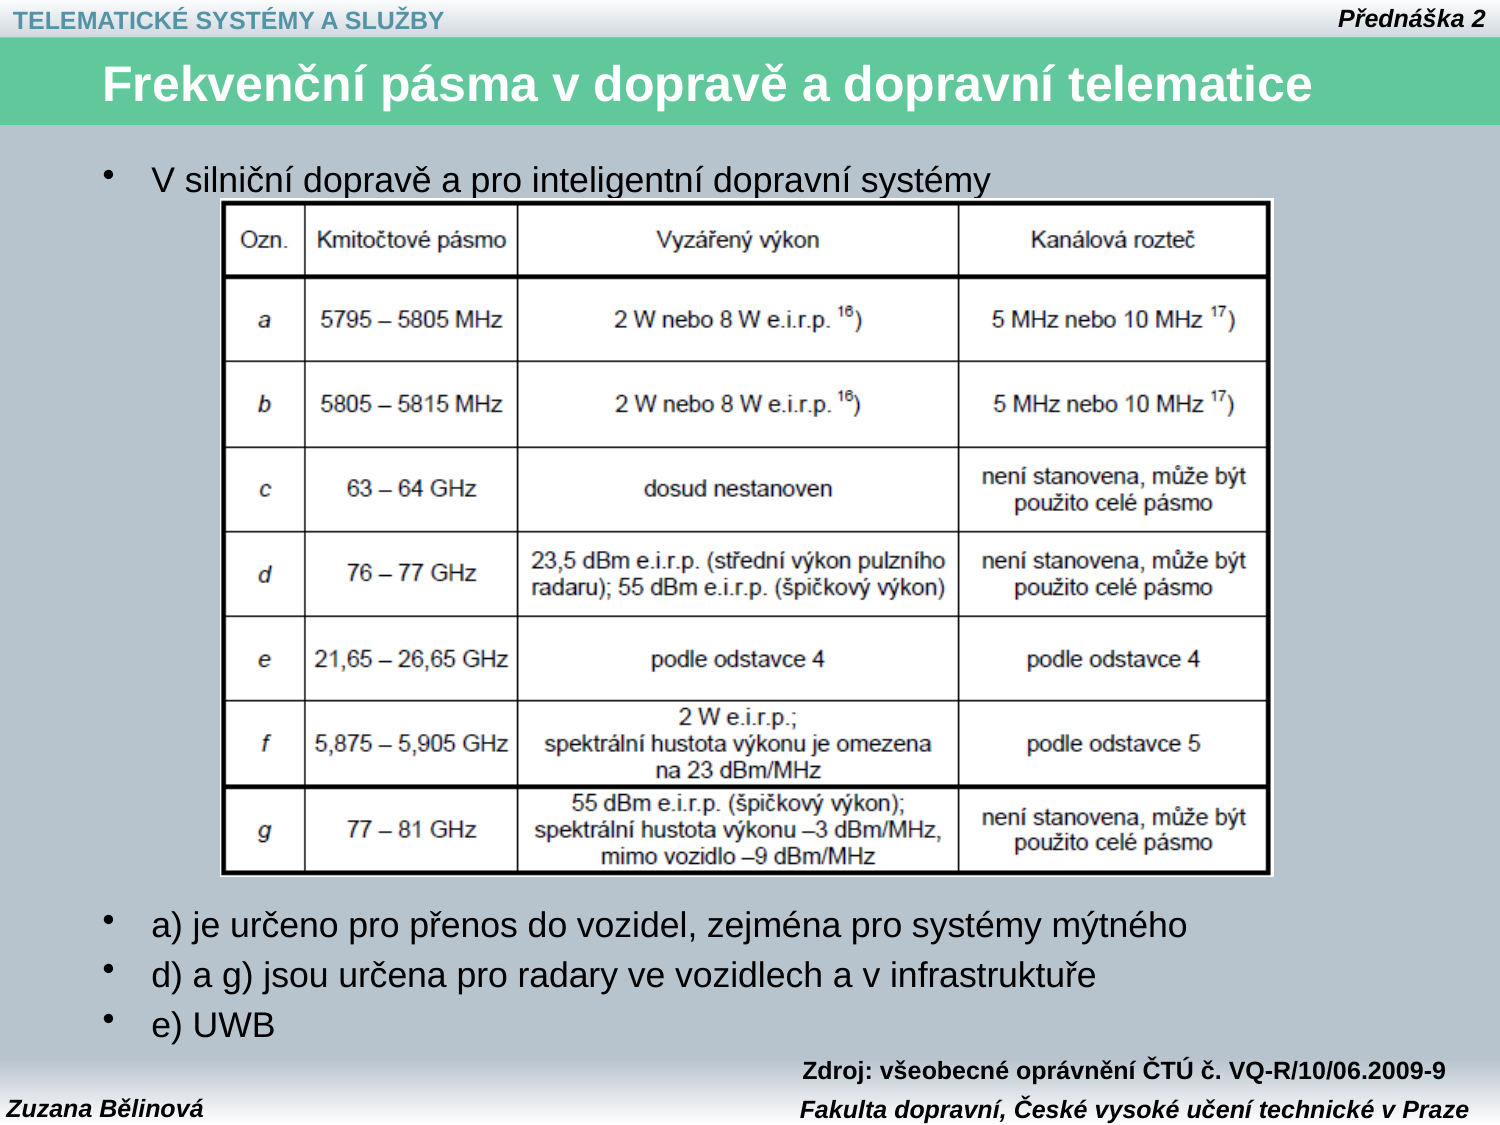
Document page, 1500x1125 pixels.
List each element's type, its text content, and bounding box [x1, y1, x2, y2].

picture [220, 198, 1274, 877]
title Frekvenční pásma v dopravě a dopravní telematice [87, 37, 1500, 126]
text_box Zdroj: všeobecné oprávnění ČTÚ č. VQ-R/10/06.2009-9 [787, 1046, 1463, 1092]
list V silniční dopravě a pro inteligentní dopravní systémy a) je určeno pro přenos do vozidel, zejména pro systémy mýtného d) a g) jsou určena pro radary ve vozidlech a v infrastruktuře e) UWB [87, 149, 1500, 1059]
